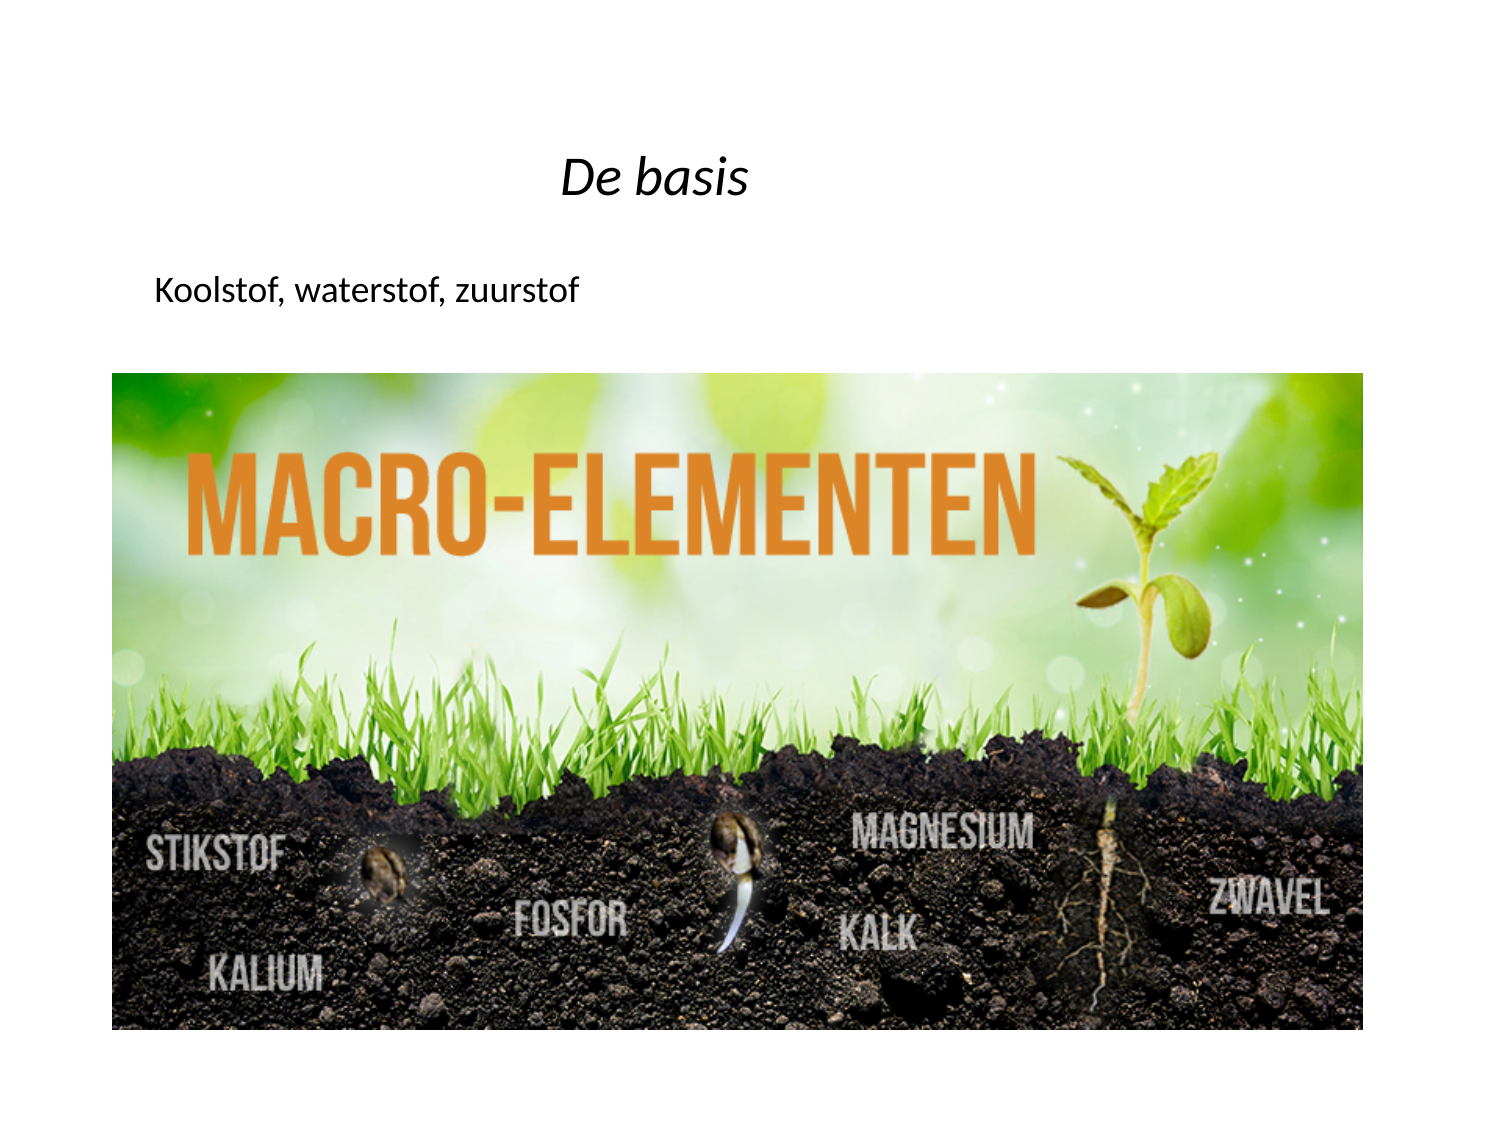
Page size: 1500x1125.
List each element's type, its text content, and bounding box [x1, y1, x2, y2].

title De basis [112, 101, 1199, 244]
text_box Koolstof, waterstof, zuurstof [139, 257, 1274, 318]
picture [111, 373, 1363, 1031]
